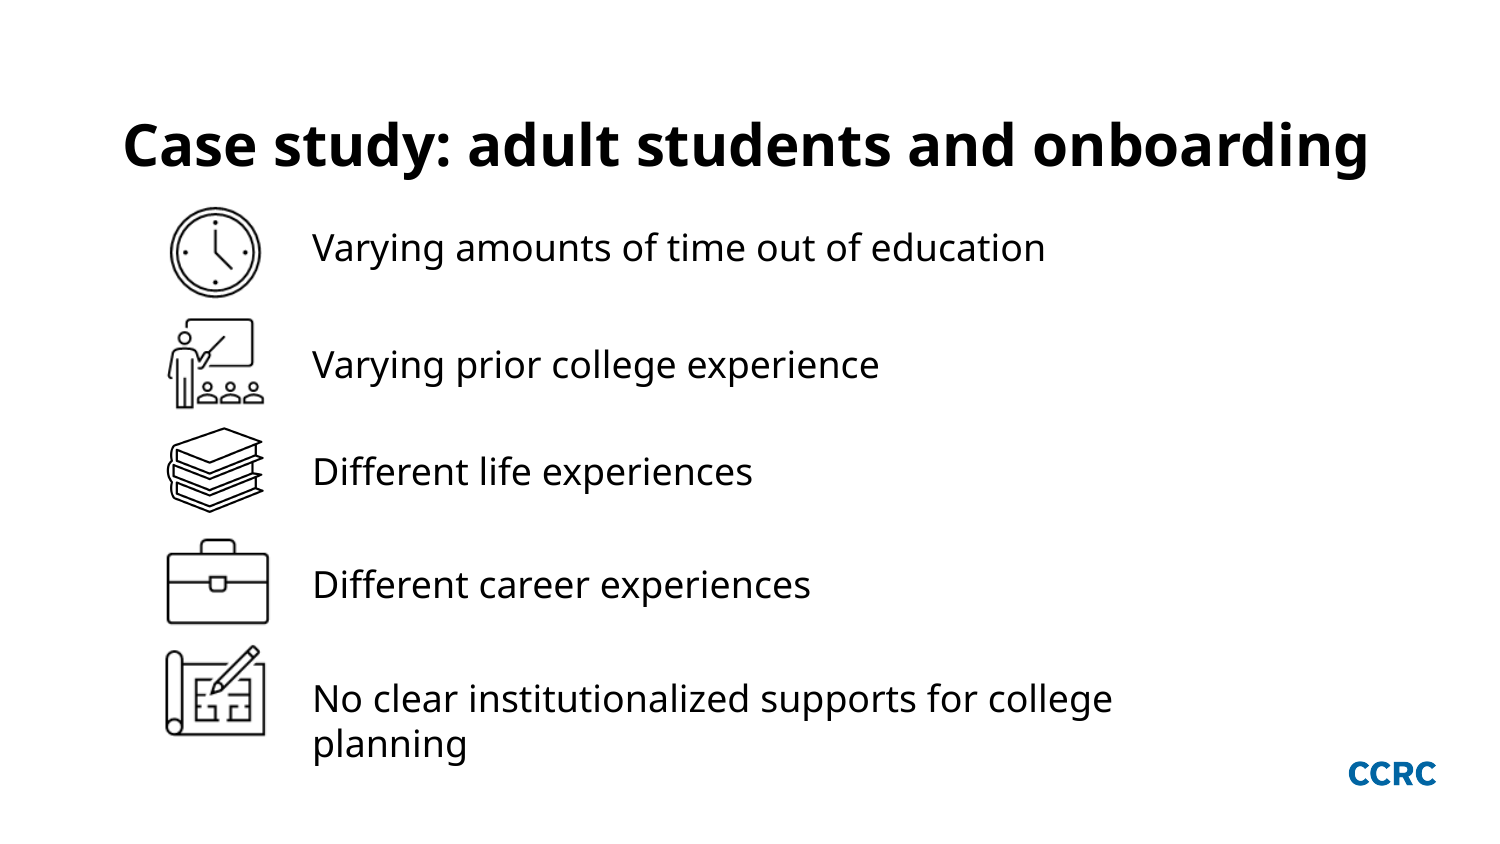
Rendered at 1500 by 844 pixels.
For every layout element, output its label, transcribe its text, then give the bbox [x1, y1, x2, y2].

picture [154, 194, 279, 755]
text_box Different career experiences [297, 546, 1063, 622]
text_box Varying amounts of time out of education [297, 209, 1063, 285]
text_box Different life experiences [297, 432, 1063, 508]
text_box No clear institutionalized supports for college planning [297, 659, 1262, 780]
picture [1347, 761, 1438, 786]
title Case study: adult students and onboarding [107, 93, 1500, 234]
text_box Varying prior college experience [297, 326, 1063, 402]
